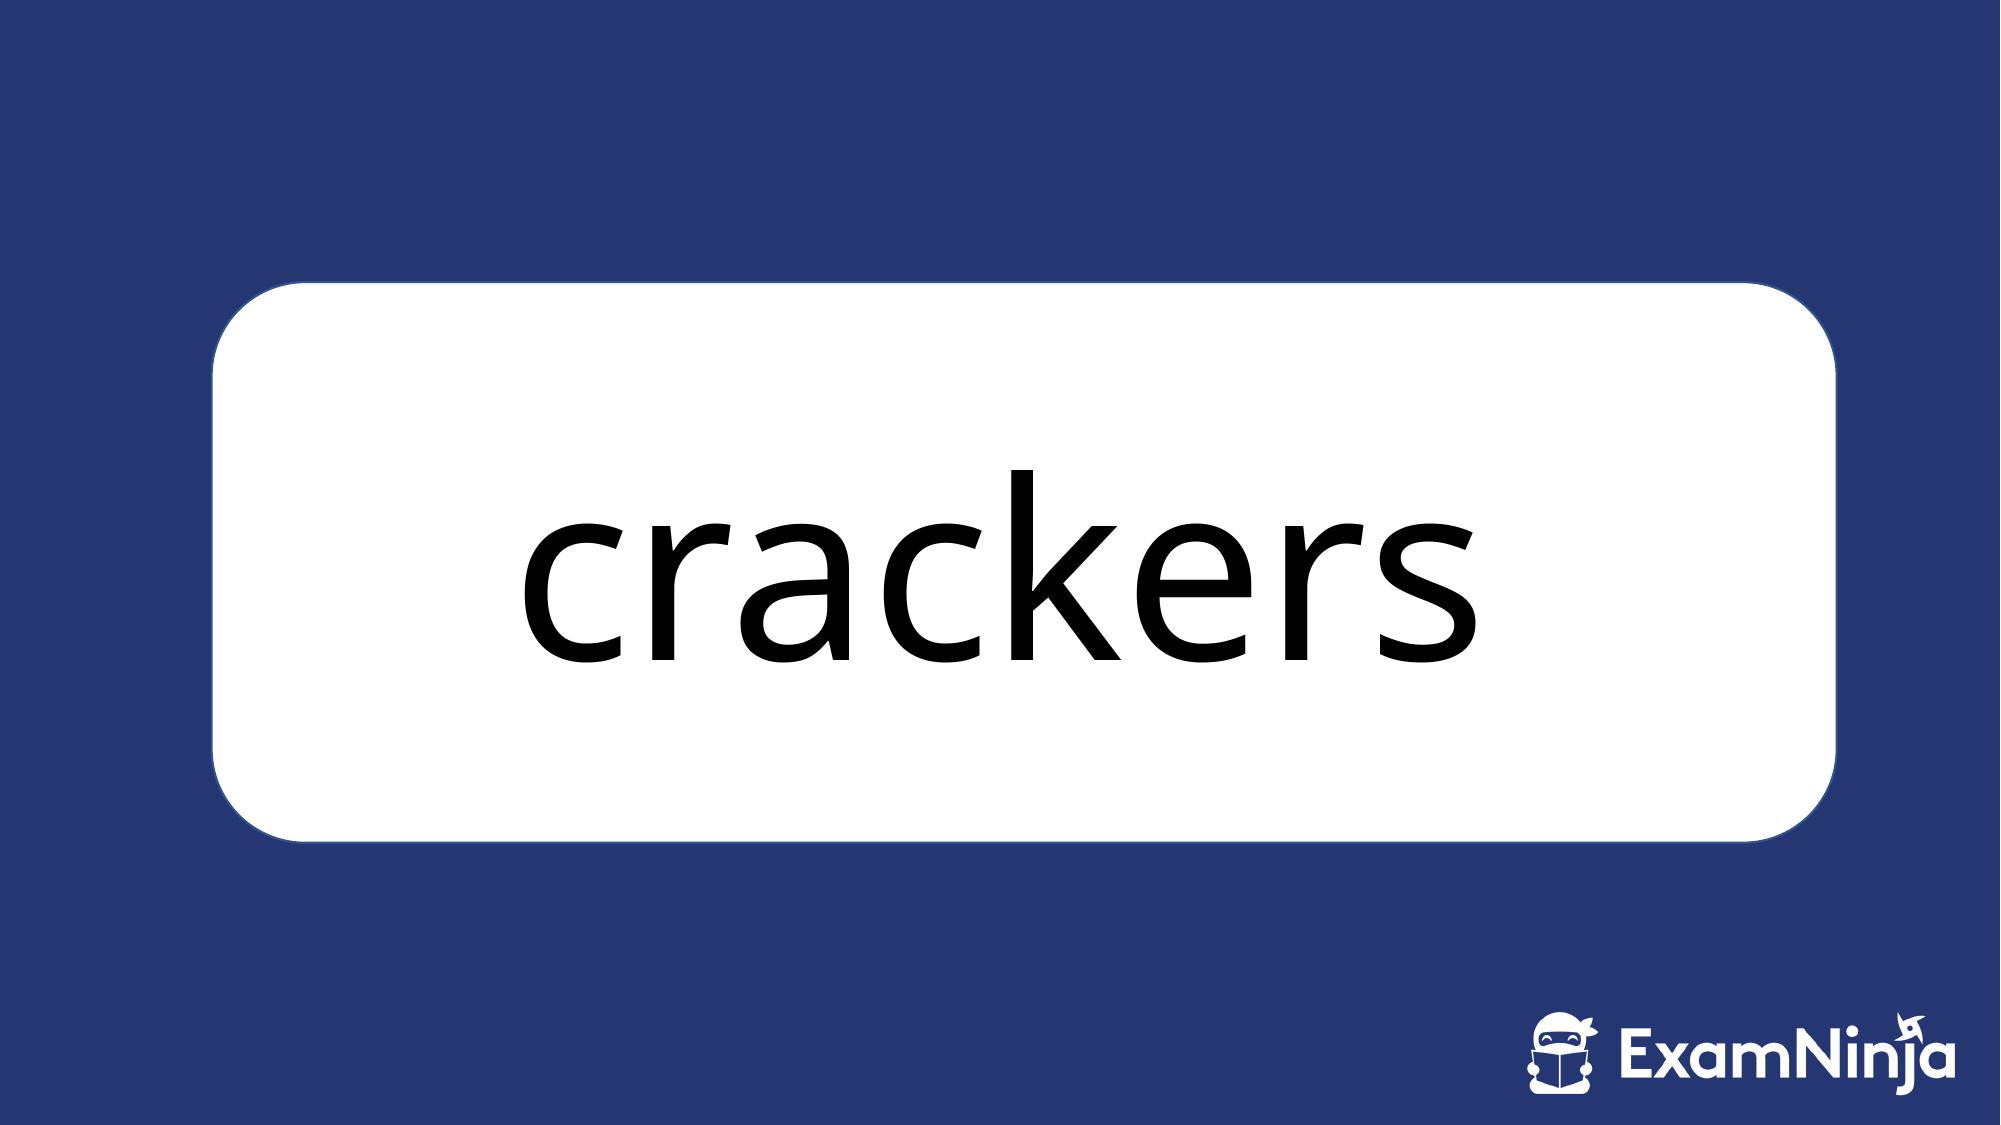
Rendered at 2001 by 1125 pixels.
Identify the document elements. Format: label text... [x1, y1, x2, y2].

picture [1501, 1003, 1979, 1102]
text_box [210, 281, 1838, 403]
text_box crackers [143, 403, 1857, 719]
text_box [210, 719, 1838, 844]
